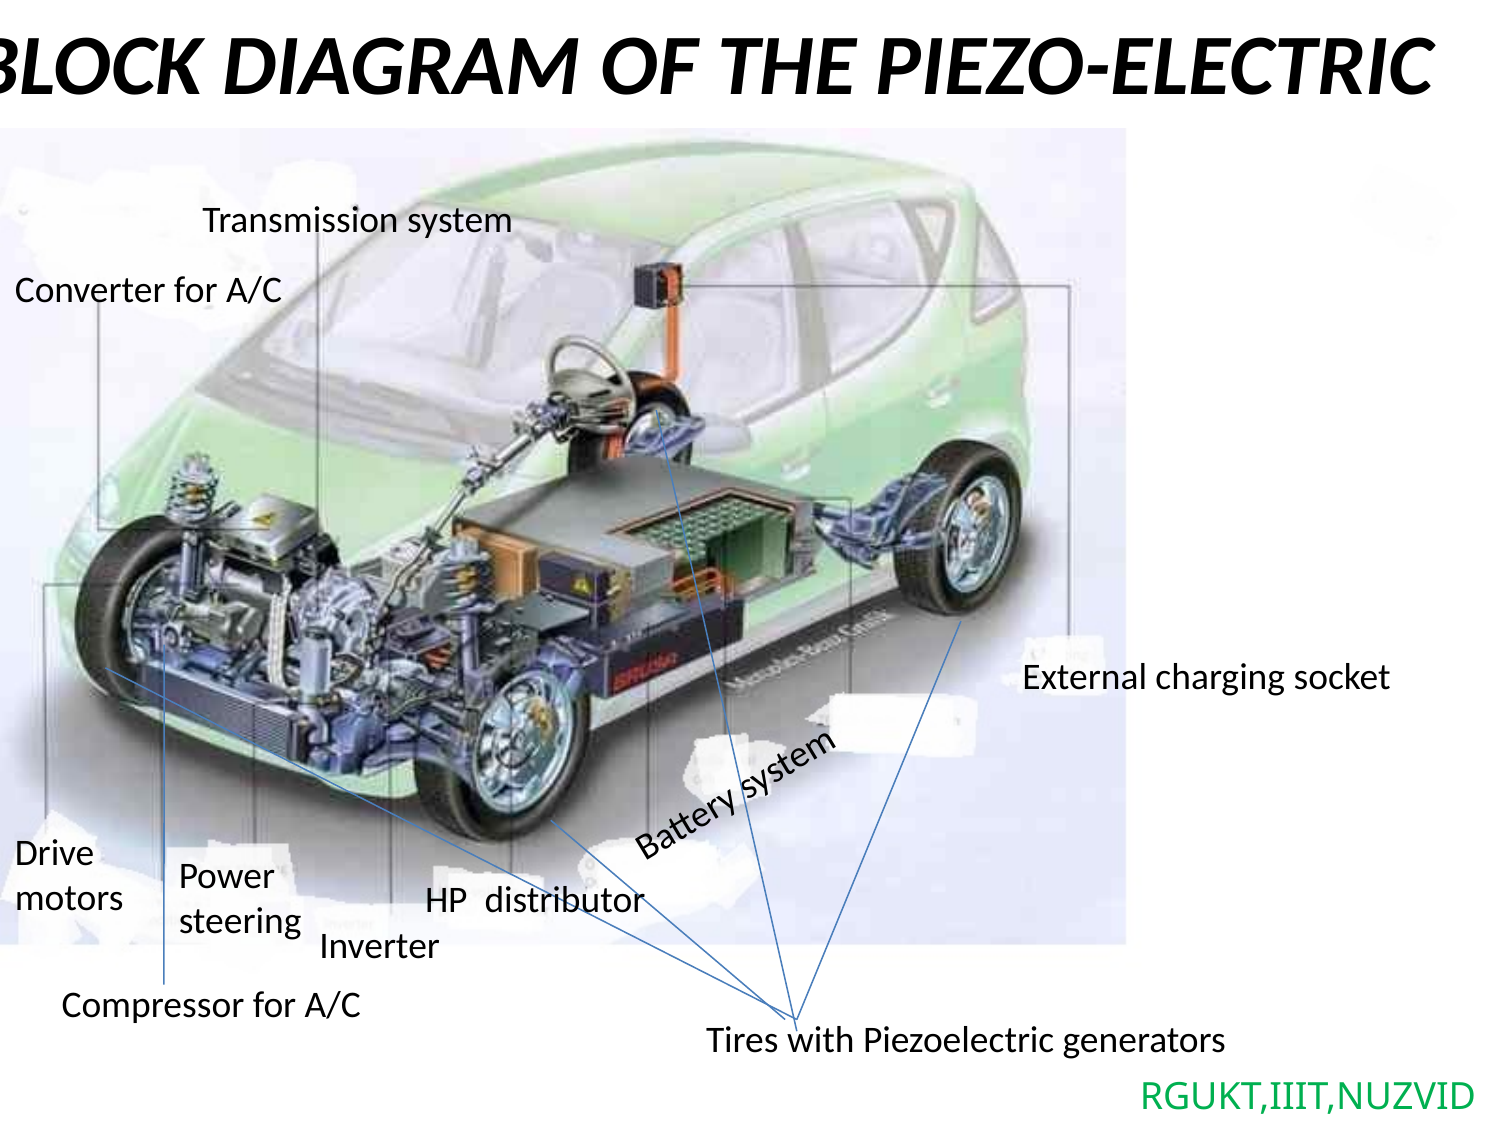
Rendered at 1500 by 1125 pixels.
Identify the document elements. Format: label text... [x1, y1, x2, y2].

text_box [415, 650, 1038, 792]
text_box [105, 667, 798, 1020]
title BLOCK DIAGRAM OF THE PIEZO-ELECTRIC CAR [0, 0, 1500, 128]
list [0, 128, 1500, 1125]
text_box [802, 737, 1079, 903]
